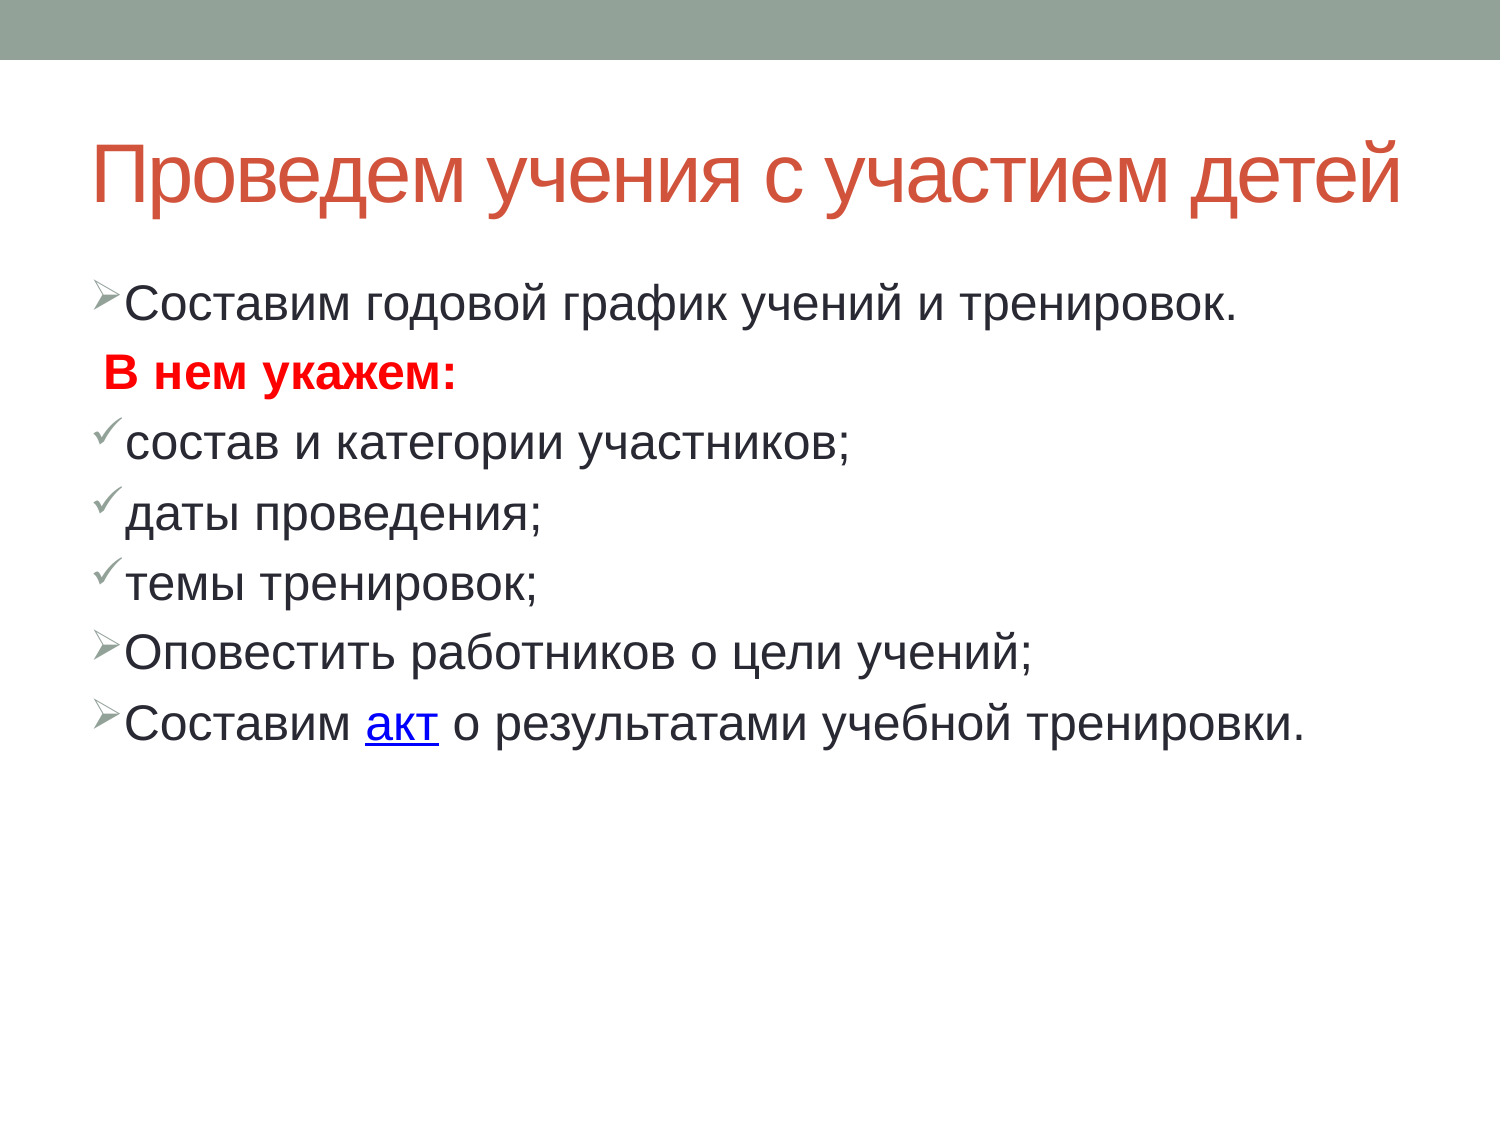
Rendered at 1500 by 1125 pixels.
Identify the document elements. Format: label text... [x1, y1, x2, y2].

list Составим годовой график учений и тренировок. В нем укажем: состав и категории участников; даты проведения; темы тренировок; Оповестить работников о цели учений; Составим акт о результатами учебной тренировки. [75, 262, 1425, 1063]
title Проведем учения с участием детей [75, 87, 1425, 250]
